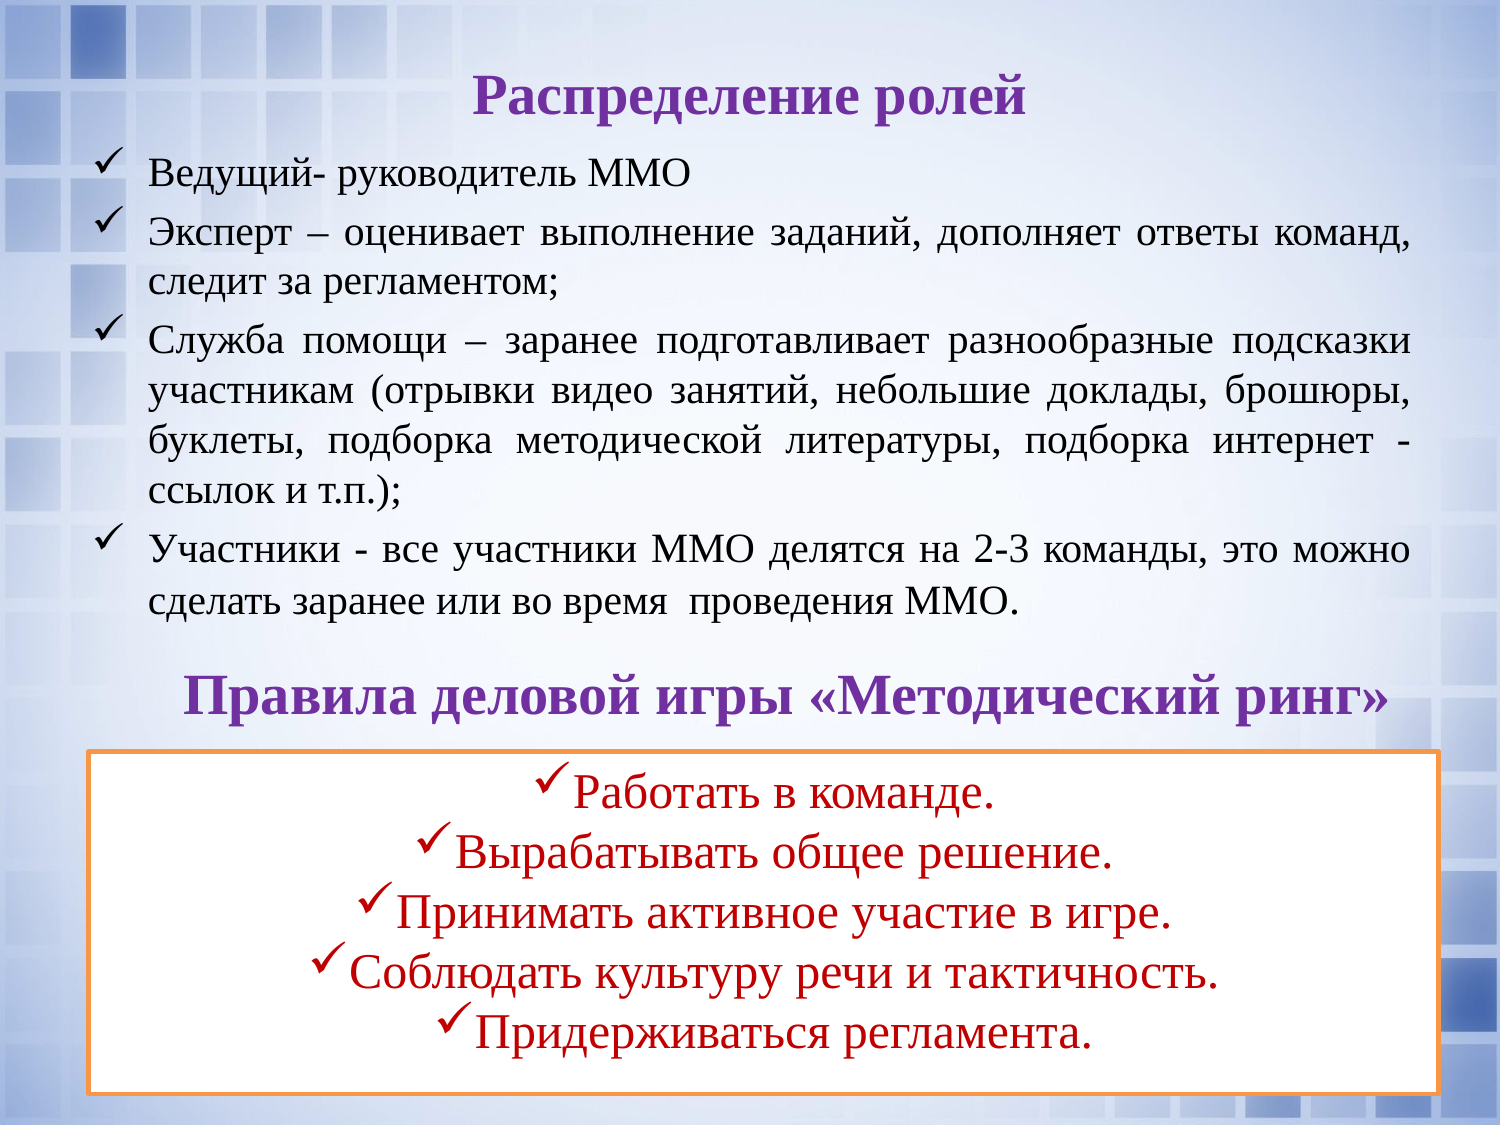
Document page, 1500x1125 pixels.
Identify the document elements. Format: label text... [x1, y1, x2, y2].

title Распределение ролей [75, 45, 1425, 138]
picture [0, 0, 1500, 1125]
text_box Правила деловой игры «Методический ринг» [112, 645, 1463, 738]
list Ведущий- руководитель ММО Эксперт – оценивает выполнение заданий, дополняет ответы команд, следит за регламентом; Служба помощи – заранее подготавливает разнообразные подсказки участникам (отрывки видео занятий, небольшие доклады, брошюры, буклеты, подборка методической литературы, подборка интернет - ссылок и т.п.); Участники - все участники ММО делятся на 2-3 команды, это можно сделать заранее или во время проведения ММО. [76, 137, 1427, 646]
text_box Работать в команде. Вырабатывать общее решение. Принимать активное участие в игре. Соблюдать культуру речи и тактичность. Придерживаться регламента. [86, 749, 1441, 1096]
